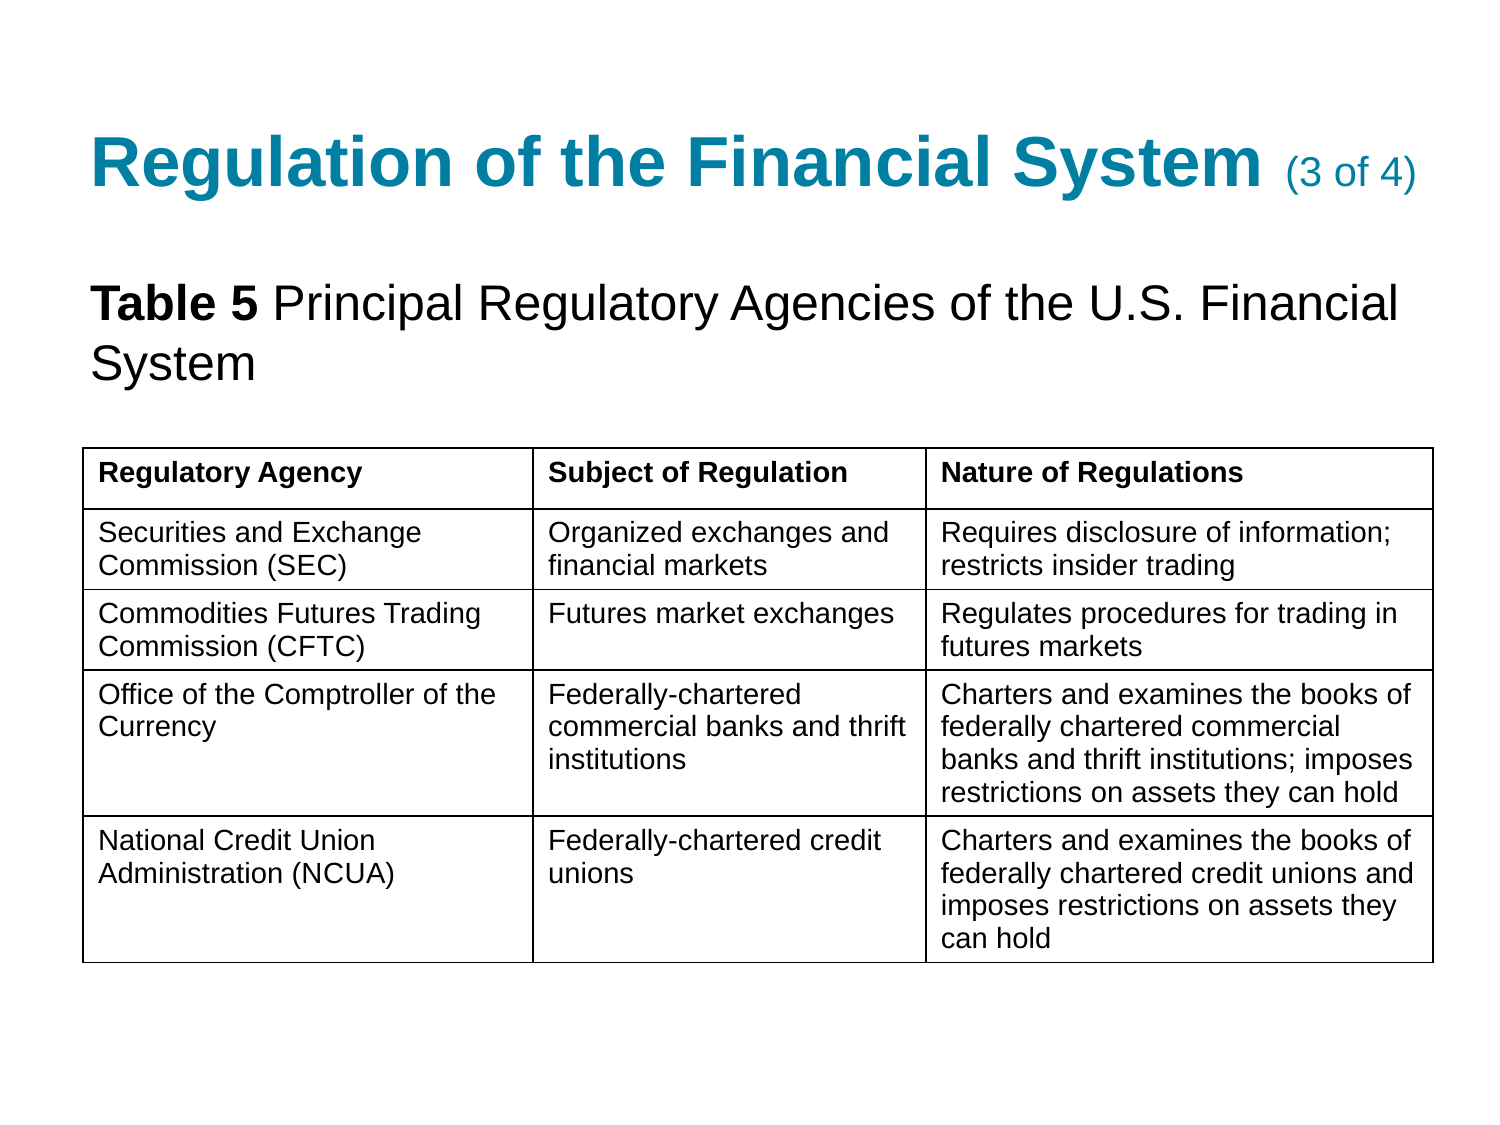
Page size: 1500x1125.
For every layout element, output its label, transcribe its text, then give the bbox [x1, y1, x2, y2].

table_cell Charters and examines the books of federally chartered credit unions and imposes restrictions on assets they can hold [927, 817, 1432, 962]
table_header Nature of Regulations [927, 449, 1432, 508]
title Regulation of the Financial System (3 of 4) [75, 35, 1459, 216]
list Table 5 Principal Regulatory Agencies of the U.S. Financial System [75, 255, 1447, 413]
table_cell Regulates procedures for trading in futures markets [927, 590, 1432, 669]
table_cell Office of the Comptroller of the Currency [84, 671, 532, 815]
table_cell Federally-chartered commercial banks and thrift institutions [534, 671, 925, 815]
table_header Subject of Regulation [534, 449, 925, 508]
table_cell Organized exchanges and financial markets [534, 510, 925, 589]
table_cell Federally-chartered credit unions [534, 817, 925, 962]
table_header Regulatory Agency [84, 449, 532, 508]
table_cell Requires disclosure of information; restricts insider trading [927, 510, 1432, 589]
table_cell Commodities Futures Trading Commission (C F T C) [84, 590, 532, 669]
table_cell National Credit Union Administration (N C U A) [84, 817, 532, 962]
table_cell Securities and Exchange Commission (S E C) [84, 510, 532, 589]
table_cell Charters and examines the books of federally chartered commercial banks and thrift institutions; imposes restrictions on assets they can hold [927, 671, 1432, 815]
table_cell Futures market exchanges [534, 590, 925, 669]
